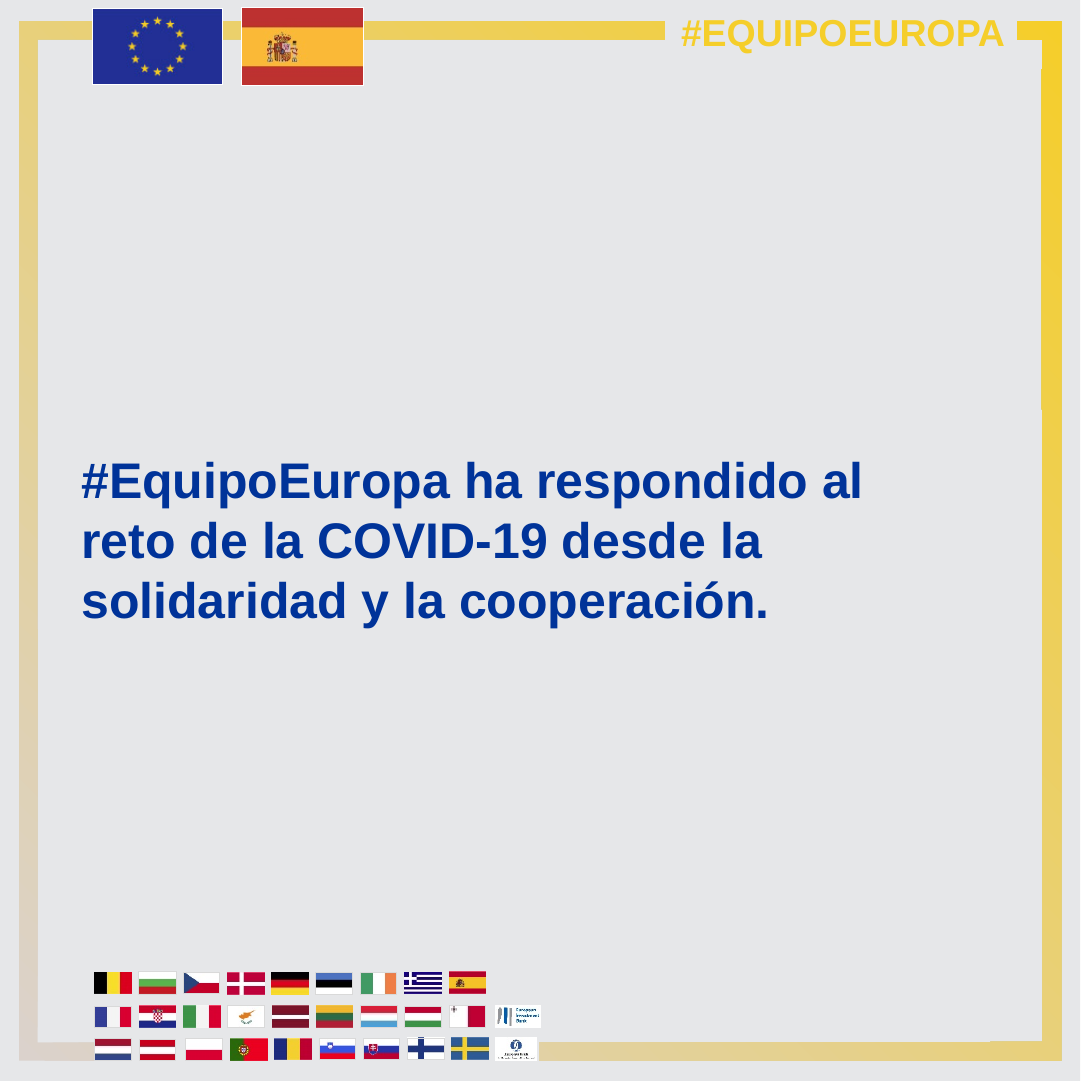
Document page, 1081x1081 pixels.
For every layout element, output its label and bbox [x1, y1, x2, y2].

text_box [92, 8, 541, 1061]
picture [0, 0, 1081, 1081]
